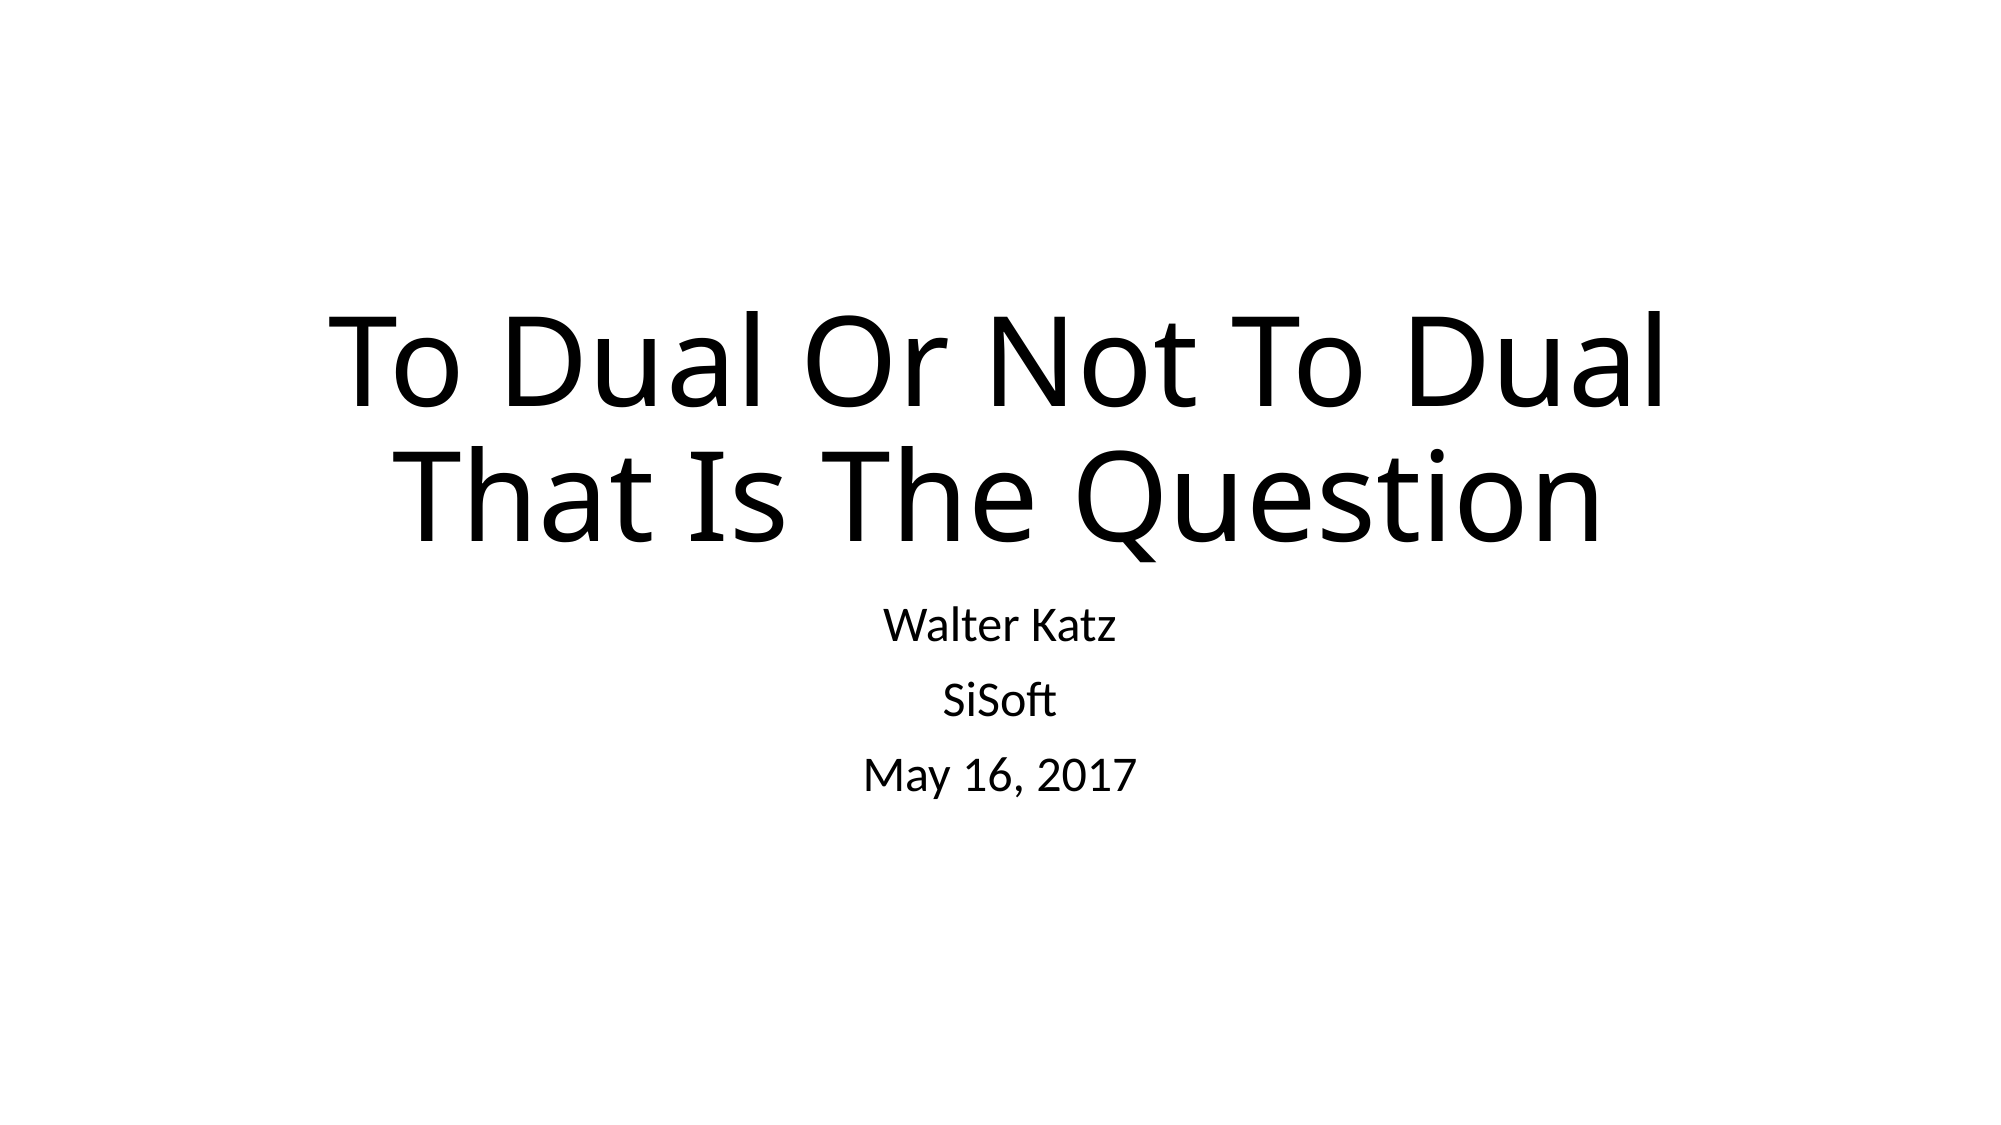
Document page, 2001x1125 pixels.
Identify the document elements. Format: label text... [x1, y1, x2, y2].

title To Dual Or Not To Dual That Is The Question [249, 184, 1750, 576]
subtitle Walter Katz SiSoft May 16, 2017 [249, 590, 1750, 863]
